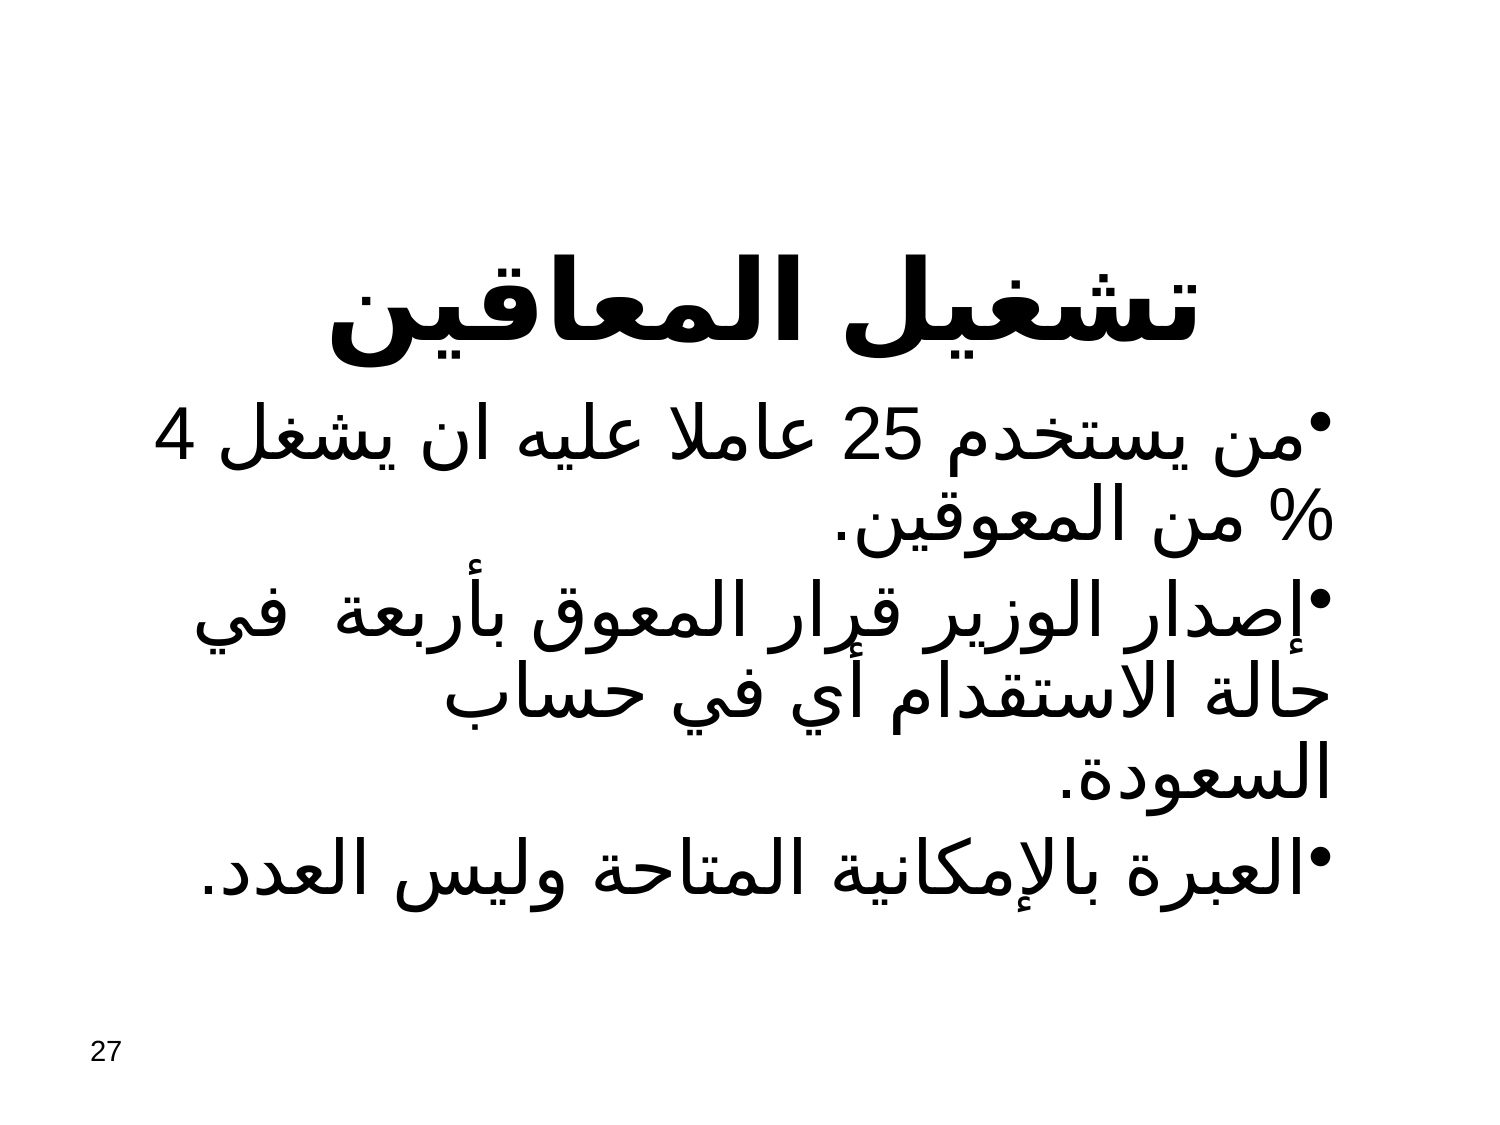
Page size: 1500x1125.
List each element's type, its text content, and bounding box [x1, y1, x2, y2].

subtitle من يستخدم 25 عاملا عليه ان يشغل 4 % من المعوقين. إصدار الوزير قرار المعوق بأربعة في حالة الاستقدام أي في حساب السعودة. العبرة بالإمكانية المتاحة وليس العدد. [137, 387, 1351, 988]
title تشغيل المعاقين [112, 174, 1388, 417]
slide_number 27 [74, 1024, 426, 1103]
